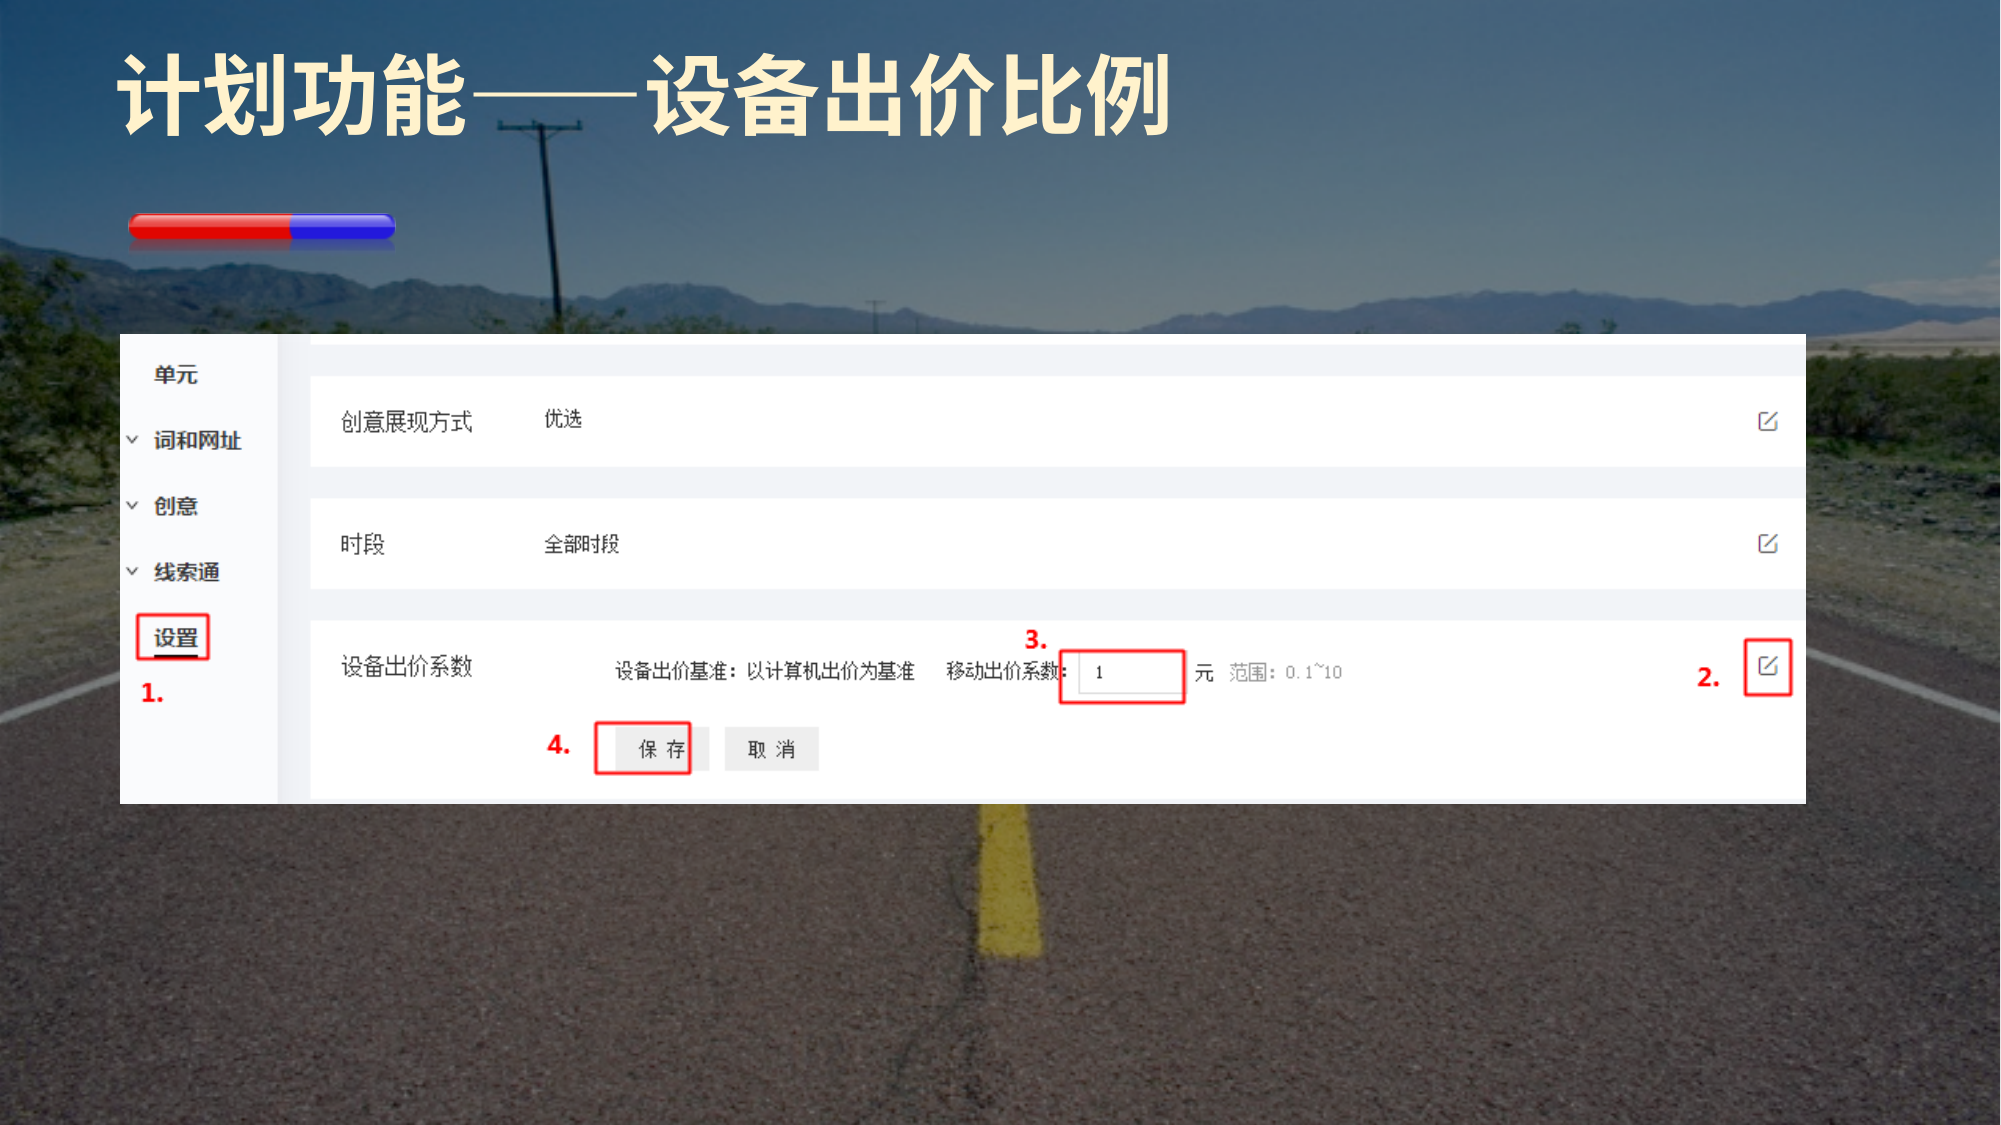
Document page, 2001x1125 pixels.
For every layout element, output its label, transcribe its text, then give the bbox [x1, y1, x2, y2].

title 计划功能——设备出价比例 [99, 45, 1521, 203]
picture [0, 0, 2001, 1125]
